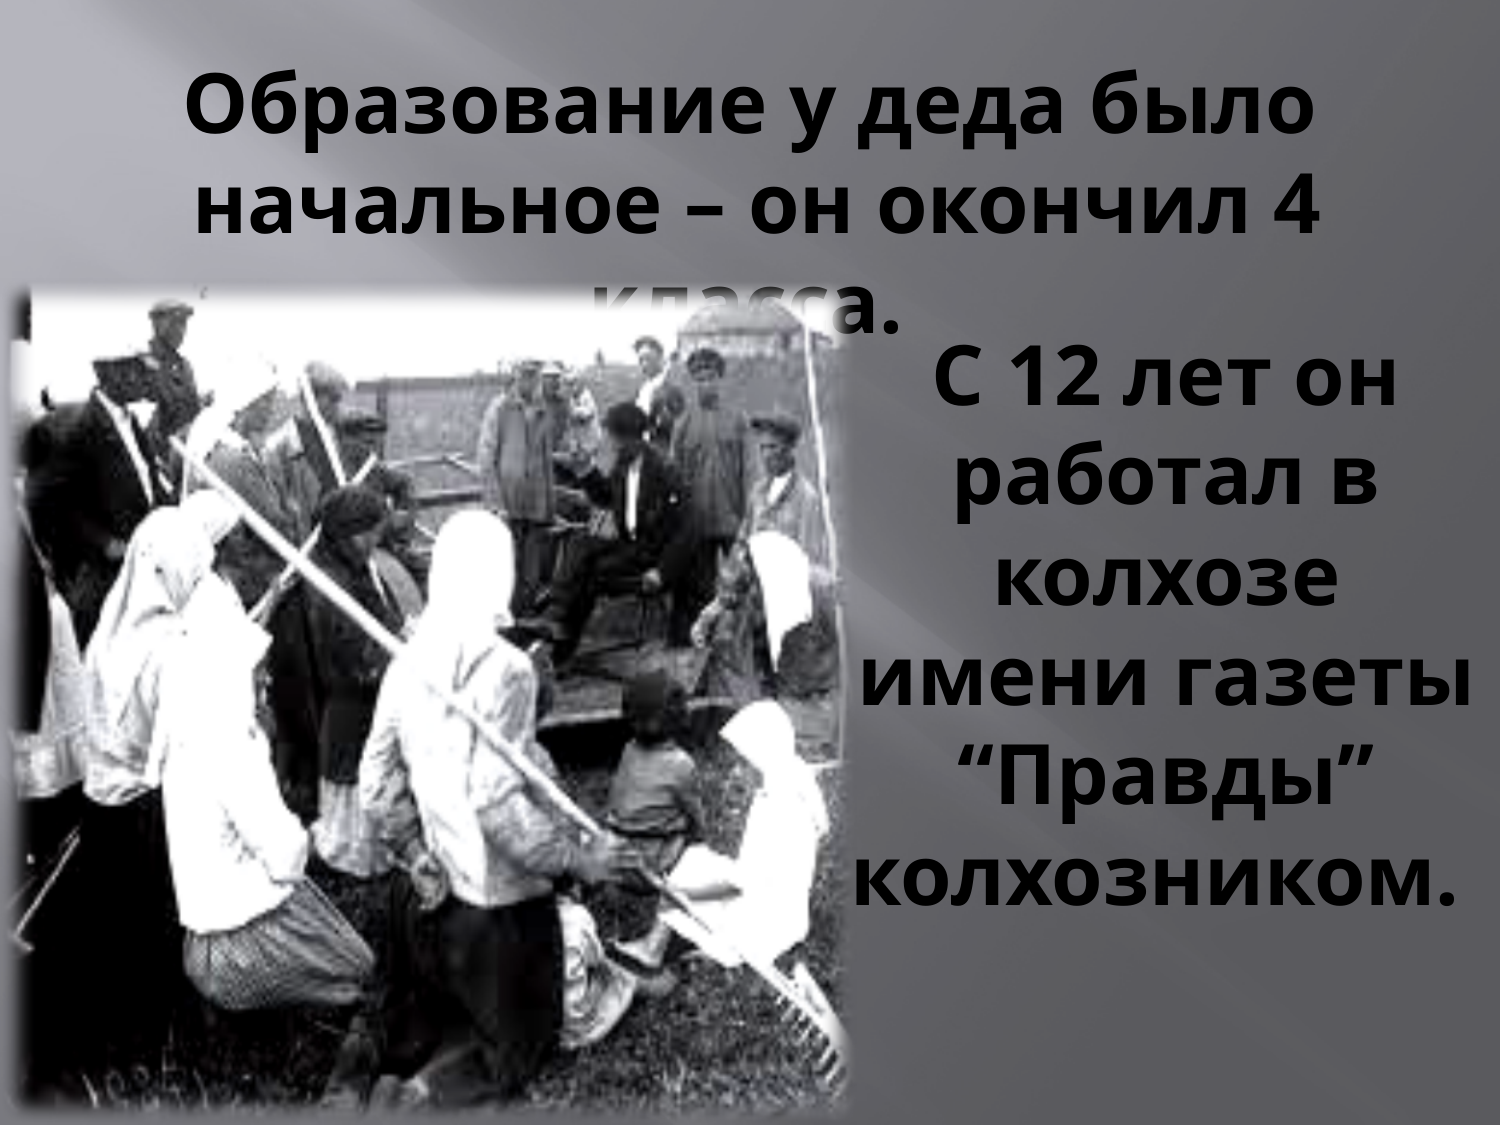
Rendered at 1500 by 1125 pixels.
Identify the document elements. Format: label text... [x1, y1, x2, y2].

list Образование у деда было начальное – он окончил 4 класса. [0, 42, 1500, 303]
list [0, 278, 857, 1125]
text_box С 12 лет он работал в колхозе имени газеты “Правды” колхозником. [898, 314, 1500, 974]
